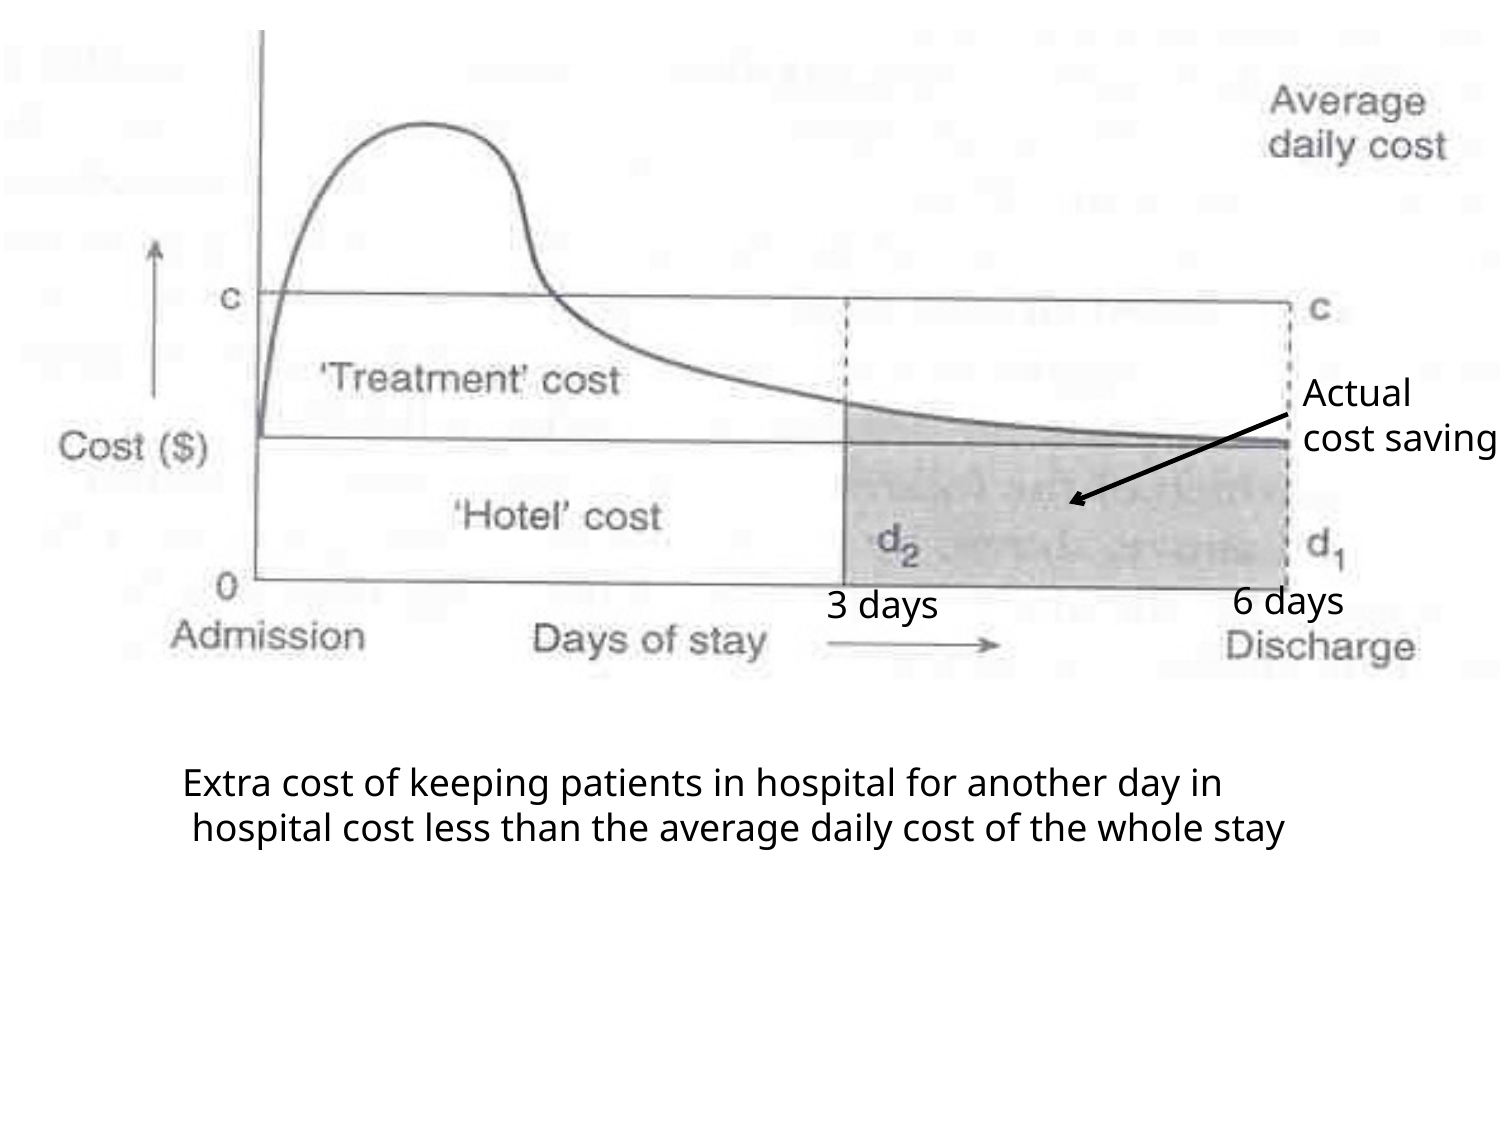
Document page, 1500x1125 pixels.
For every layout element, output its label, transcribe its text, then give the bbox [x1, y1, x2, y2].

text_box Extra cost of keeping patients in hospital for another day in hospital cost less than the average daily cost of the whole stay [167, 751, 1302, 902]
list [4, 30, 1500, 699]
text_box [1068, 414, 1297, 504]
